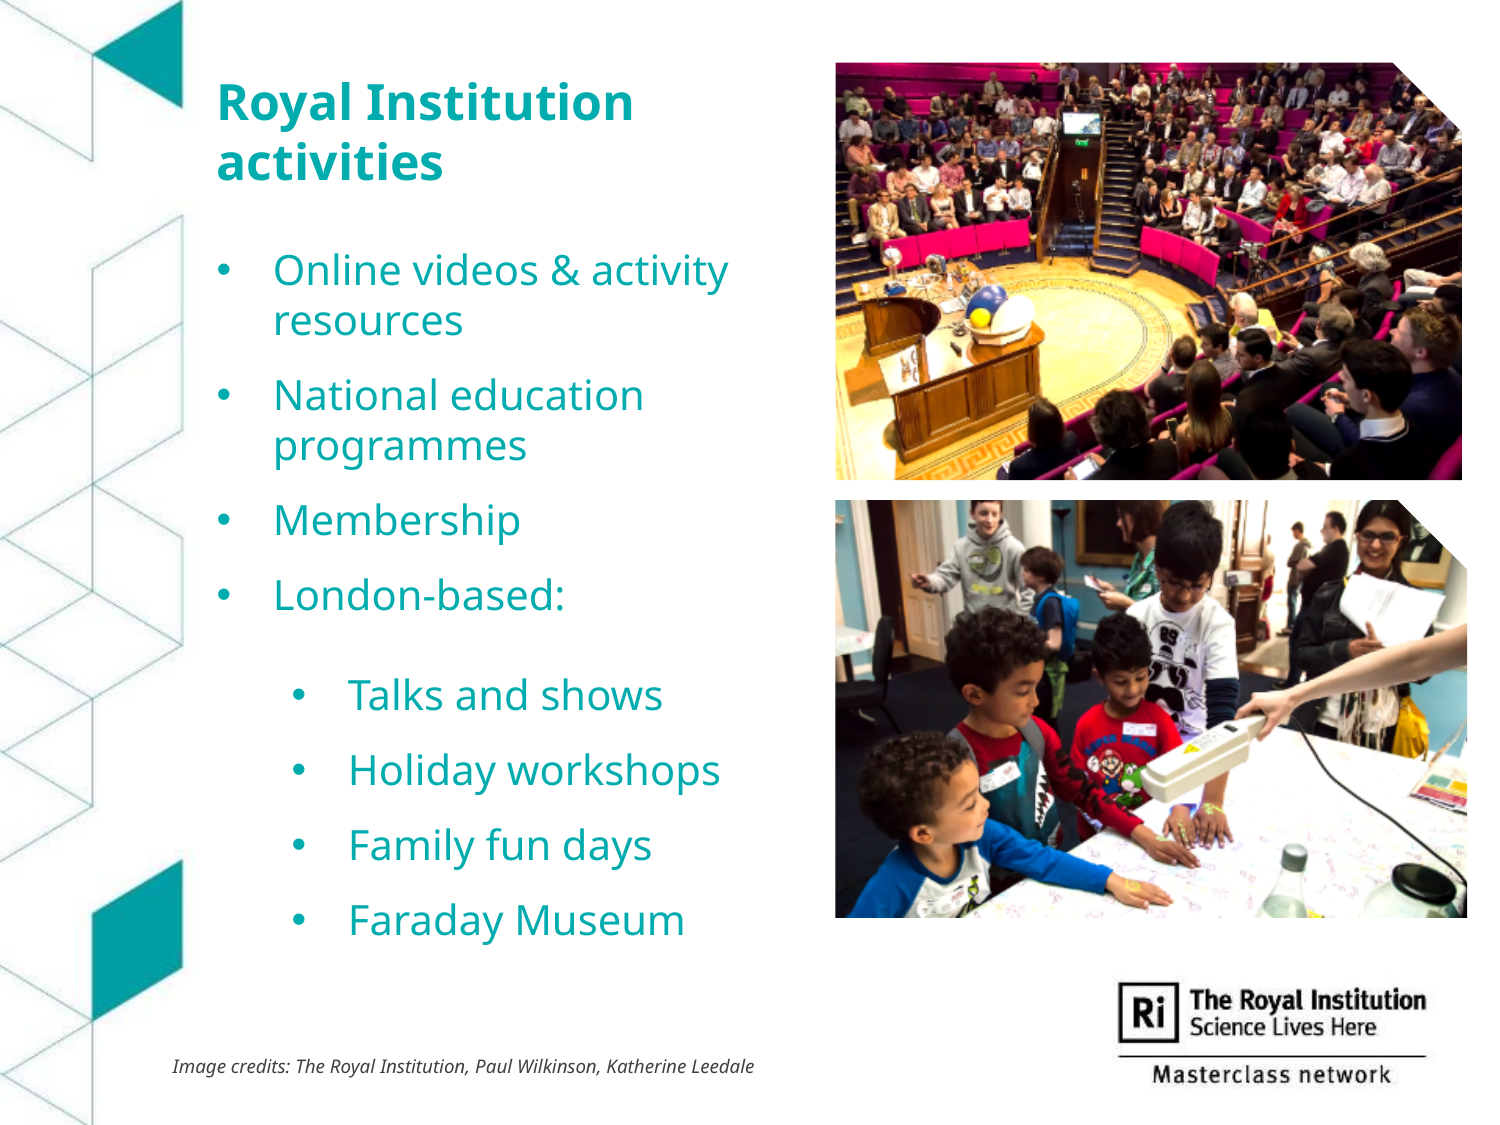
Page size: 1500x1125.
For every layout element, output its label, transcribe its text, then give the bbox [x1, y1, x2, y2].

text_box Online videos & activity resources National education programmes Membership London-based: Talks and shows Holiday workshops Family fun days Faraday Museum [219, 236, 821, 952]
text_box Image credits: The Royal Institution, Paul Wilkinson, Katherine Leedale [219, 1047, 769, 1085]
picture [835, 499, 1468, 918]
picture [1112, 975, 1436, 1102]
text_box Royal Institution activities [219, 63, 832, 199]
picture [835, 62, 1463, 481]
picture [0, 0, 215, 1125]
